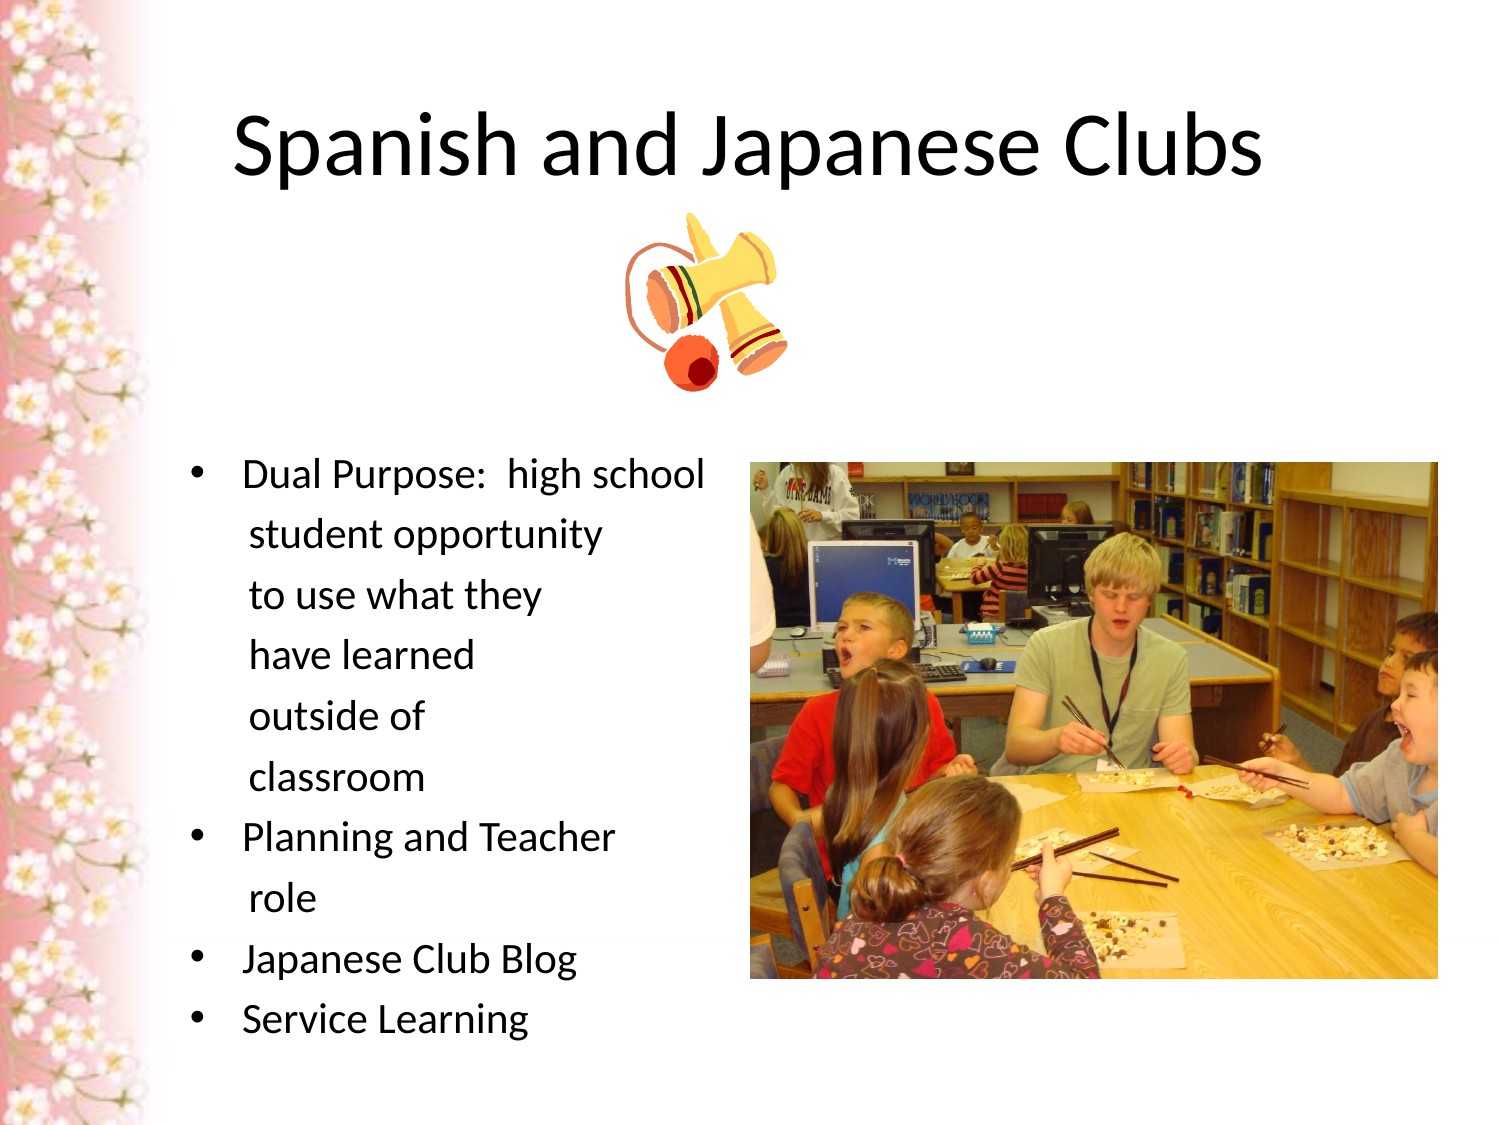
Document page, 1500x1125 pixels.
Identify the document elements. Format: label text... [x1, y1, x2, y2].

picture [0, 0, 1500, 1125]
title Spanish and Japanese Clubs [75, 45, 1425, 233]
list Dual Purpose: high school student opportunity to use what they have learned outside of classroom Planning and Teacher role Japanese Club Blog Service Learning [174, 437, 1450, 1055]
